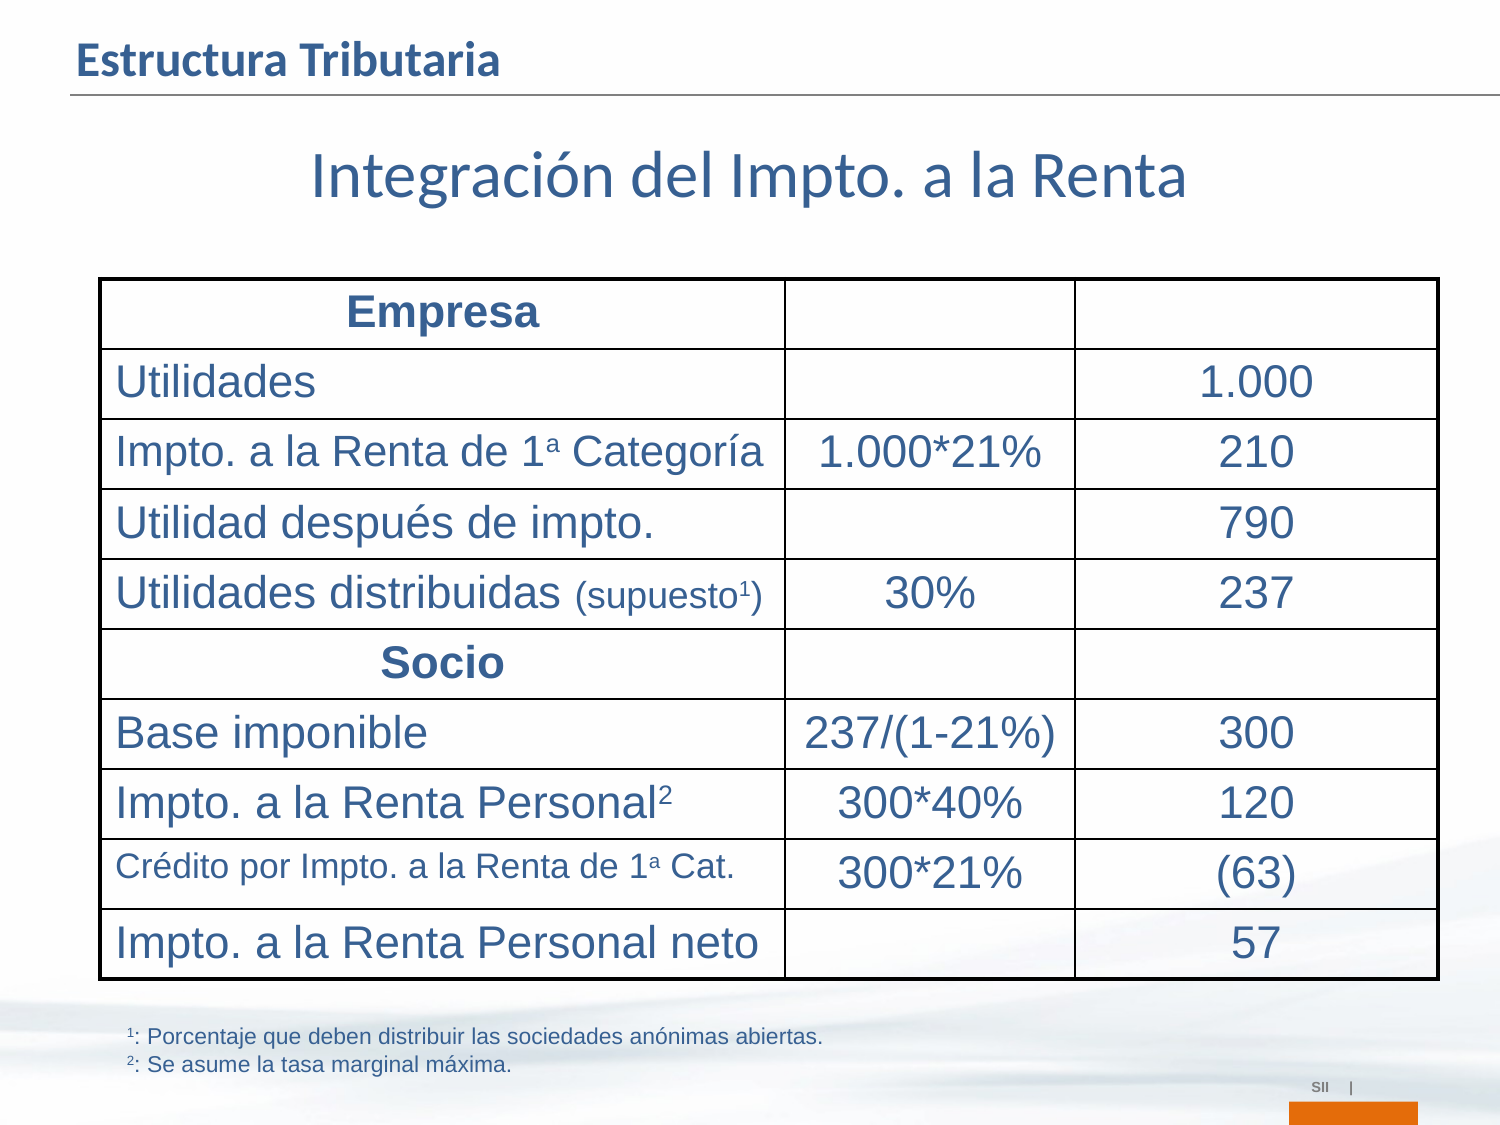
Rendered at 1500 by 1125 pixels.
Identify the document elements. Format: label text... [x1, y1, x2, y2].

text_box [1287, 1099, 1420, 1125]
table_cell 57 [1076, 910, 1436, 977]
table_cell 790 [1076, 490, 1436, 558]
table_cell 300 [1076, 700, 1436, 768]
table_cell Crédito por Impto. a la Renta de 1a Cat. [102, 840, 784, 908]
table_header Empresa [102, 281, 784, 348]
table_cell 1.000*21% [786, 420, 1074, 488]
text_box Integración del Impto. a la Renta [112, 108, 1388, 234]
table_cell 300*40% [786, 770, 1074, 838]
table_cell [786, 350, 1074, 418]
table_cell 237/(1-21%) [786, 700, 1074, 768]
table_cell Utilidades distribuidas (supuesto1) [102, 560, 784, 628]
text_box Estructura Tributaria [61, 18, 517, 94]
table_cell 210 [1076, 420, 1436, 488]
table_cell 237 [1076, 560, 1436, 628]
text_box 1: Porcentaje que deben distribuir las sociedades anónimas abiertas. 2: Se asume la tasa marginal máxima. [112, 1014, 1105, 1085]
table_cell Base imponible [102, 700, 784, 768]
table_cell [786, 910, 1074, 977]
table_cell (63) [1076, 840, 1436, 908]
table_cell Utilidad después de impto. [102, 490, 784, 558]
table_cell 30% [786, 560, 1074, 628]
picture [0, 0, 1500, 1125]
table_cell [786, 490, 1074, 558]
table_cell 1.000 [1076, 350, 1436, 418]
table_cell [786, 630, 1074, 698]
table_cell Socio [102, 630, 784, 698]
table_cell Impto. a la Renta Personal neto [102, 910, 784, 977]
table_header [786, 281, 1074, 348]
table_cell Impto. a la Renta de 1a Categoría [102, 420, 784, 488]
table_cell 300*21% [786, 840, 1074, 908]
table_cell [1076, 630, 1436, 698]
table_header [1076, 281, 1436, 348]
table_cell Utilidades [102, 350, 784, 418]
text_box SII | [1257, 1070, 1376, 1103]
table_cell Impto. a la Renta Personal2 [102, 770, 784, 838]
table_cell 120 [1076, 770, 1436, 838]
